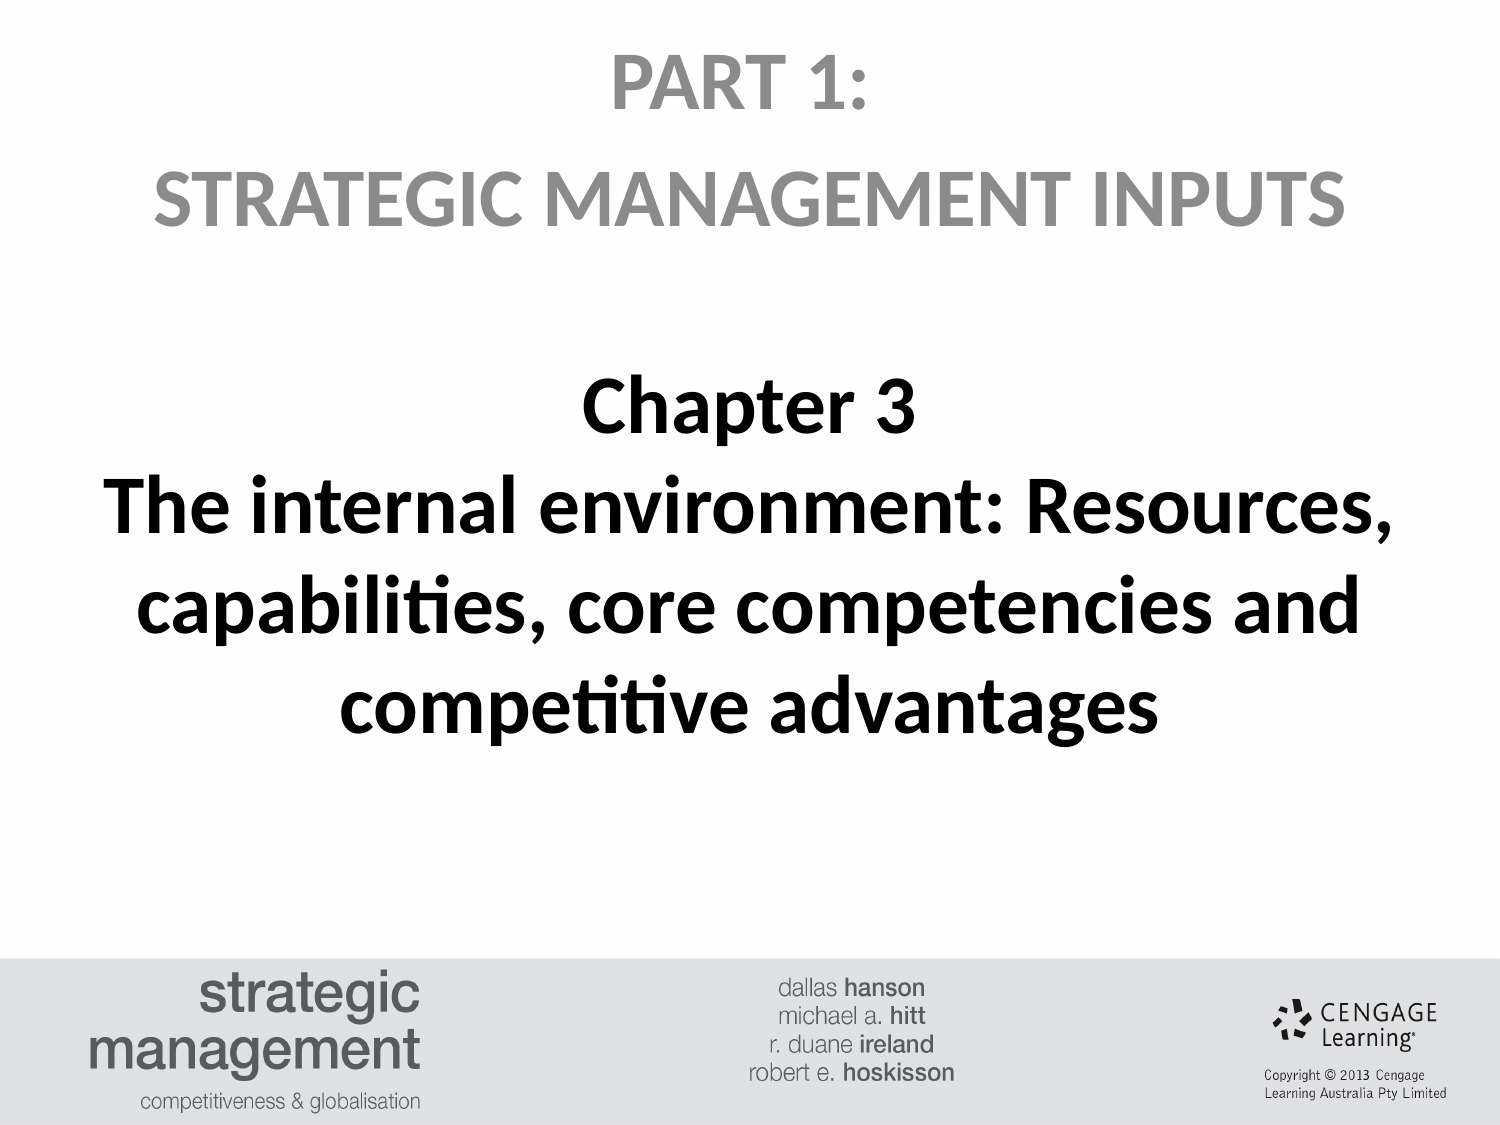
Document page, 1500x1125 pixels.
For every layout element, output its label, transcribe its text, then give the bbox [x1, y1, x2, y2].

text_box PART 1: STRATEGIC MANAGEMENT INPUTS [100, 19, 1400, 251]
picture [0, 0, 1500, 1125]
text_box Chapter 3 The internal environment: Resources, capabilities, core competencies and competitive advantages [47, 342, 1453, 758]
